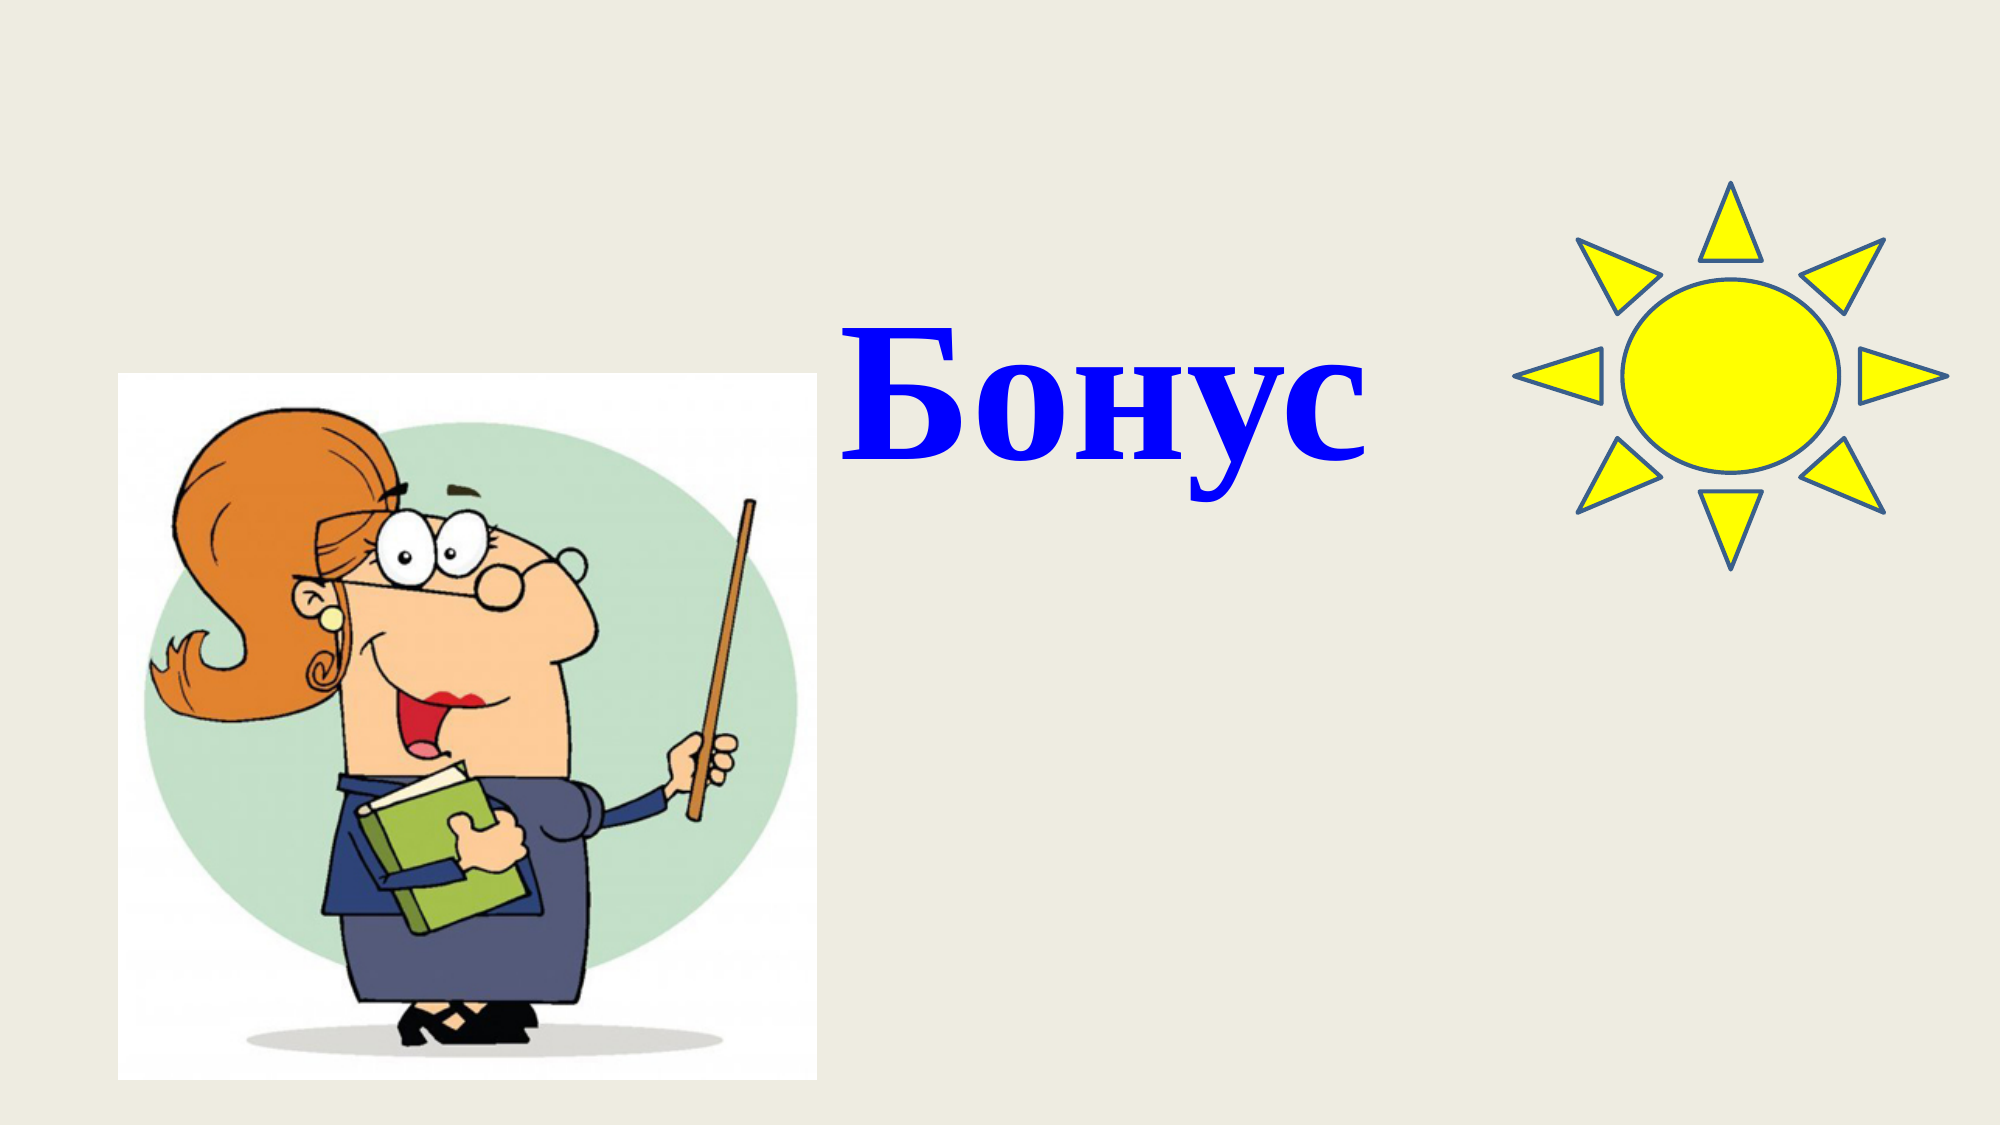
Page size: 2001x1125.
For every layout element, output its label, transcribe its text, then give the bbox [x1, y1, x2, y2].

text_box [1857, 346, 1950, 406]
text_box Бонус [476, 251, 1783, 507]
text_box [1798, 435, 1886, 515]
text_box [1575, 237, 1664, 317]
picture [118, 373, 818, 1081]
text_box [1575, 435, 1664, 515]
text_box [1697, 489, 1764, 572]
text_box [1798, 237, 1886, 317]
text_box [1697, 180, 1764, 263]
text_box [1620, 277, 1842, 475]
text_box [1511, 346, 1604, 406]
